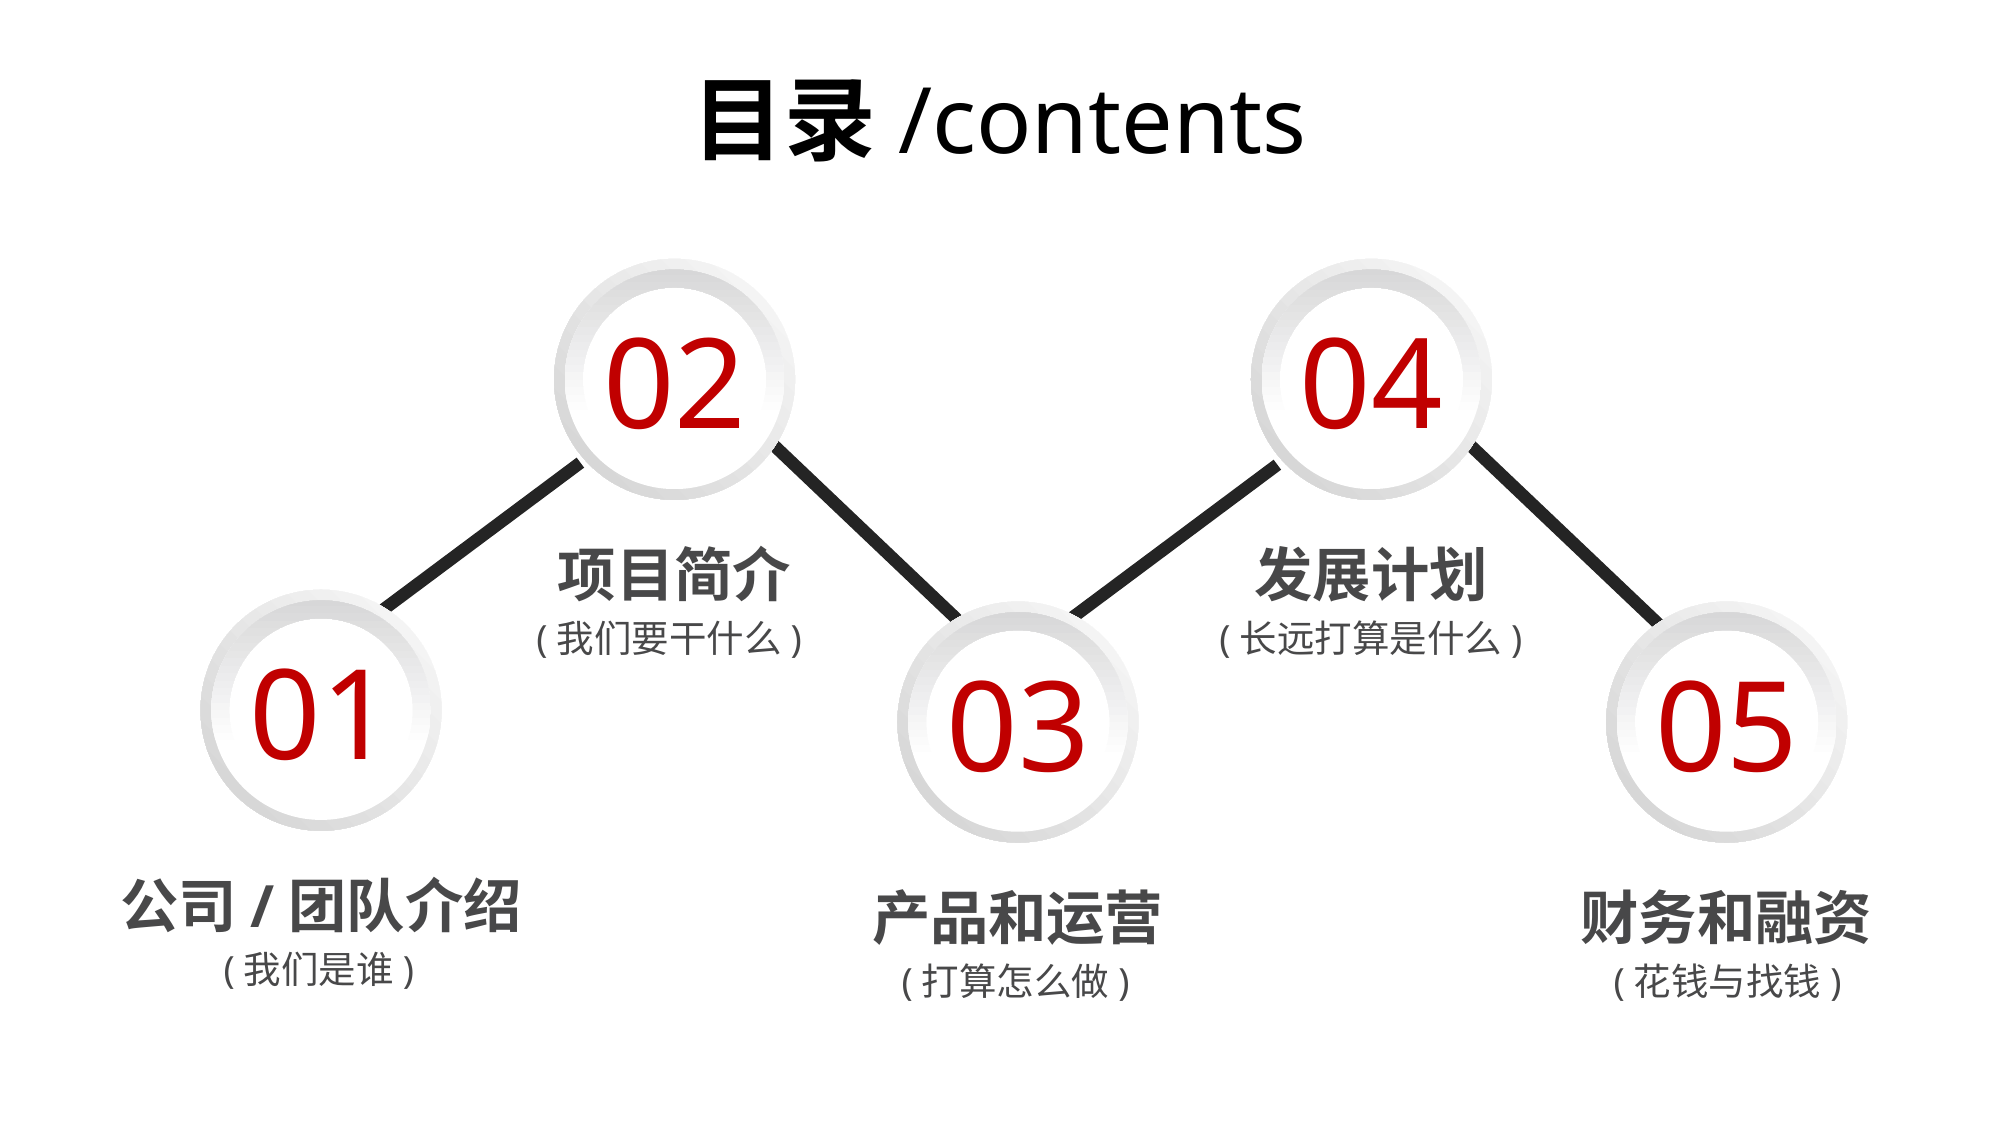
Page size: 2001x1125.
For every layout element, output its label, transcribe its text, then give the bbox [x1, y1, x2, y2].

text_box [200, 589, 442, 831]
text_box 财务和融资 [1508, 873, 1945, 959]
text_box (打算怎么做) [886, 950, 1145, 1011]
text_box 产品和运营 [799, 873, 1236, 959]
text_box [1250, 258, 1493, 501]
text_box 发展计划 [1282, 531, 1464, 608]
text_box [1606, 601, 1848, 843]
text_box (我们要干什么) [521, 608, 817, 668]
text_box 项目简介 [585, 531, 755, 608]
text_box 公司/团队介绍 [102, 862, 539, 947]
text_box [375, 462, 581, 616]
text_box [553, 258, 796, 501]
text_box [1469, 444, 1674, 639]
text_box 目录/contents [678, 54, 1322, 179]
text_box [760, 432, 966, 628]
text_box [1072, 464, 1278, 618]
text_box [897, 601, 1139, 843]
text_box (花钱与找钱) [1598, 950, 1857, 1011]
text_box (我们是谁) [208, 938, 429, 999]
text_box (长远打算是什么) [1204, 608, 1538, 668]
